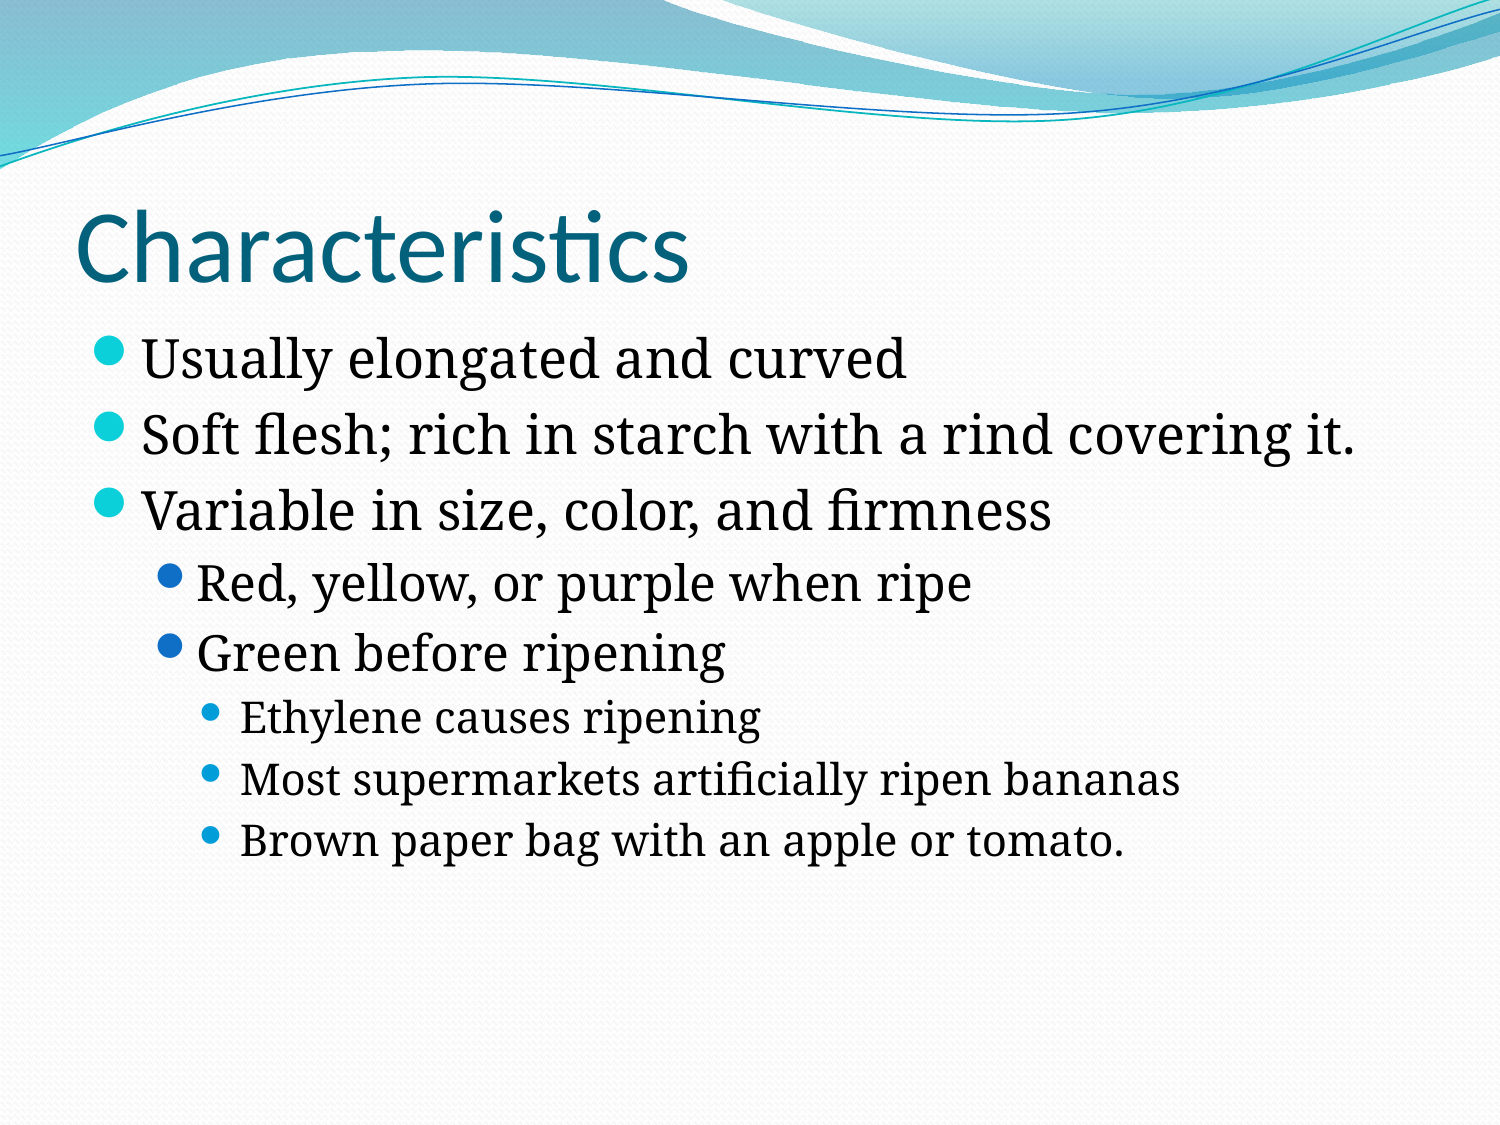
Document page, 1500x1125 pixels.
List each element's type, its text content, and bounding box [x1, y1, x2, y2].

list Usually elongated and curved Soft flesh; rich in starch with a rind covering it. Variable in size, color, and firmness Red, yellow, or purple when ripe Green before ripening Ethylene causes ripening Most supermarkets artificially ripen bananas Brown paper bag with an apple or tomato. [75, 317, 1425, 1038]
title Characteristics [75, 115, 1425, 303]
